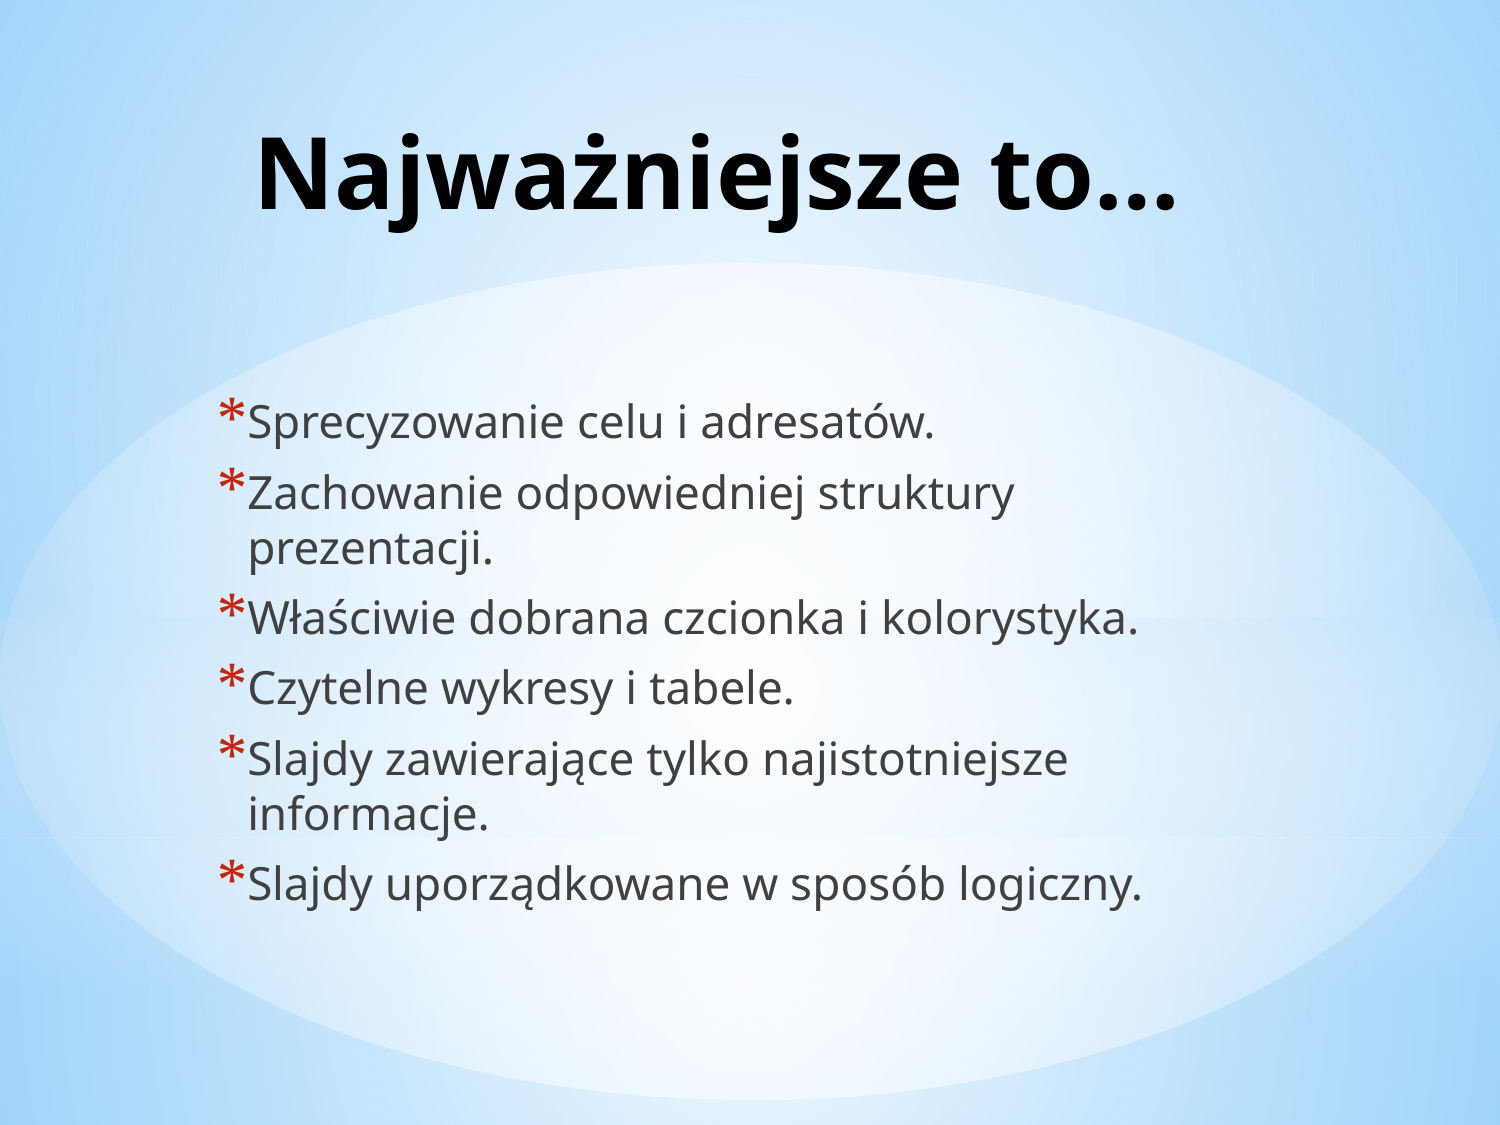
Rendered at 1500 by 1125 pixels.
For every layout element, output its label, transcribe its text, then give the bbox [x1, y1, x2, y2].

list Sprecyzowanie celu i adresatów. Zachowanie odpowiedniej struktury prezentacji. Właściwie dobrana czcionka i kolorystyka. Czytelne wykresy i tabele. Slajdy zawierające tylko najistotniejsze informacje. Slajdy uporządkowane w sposób logiczny. [194, 385, 1245, 956]
title Najważniejsze to… [183, 101, 1252, 290]
